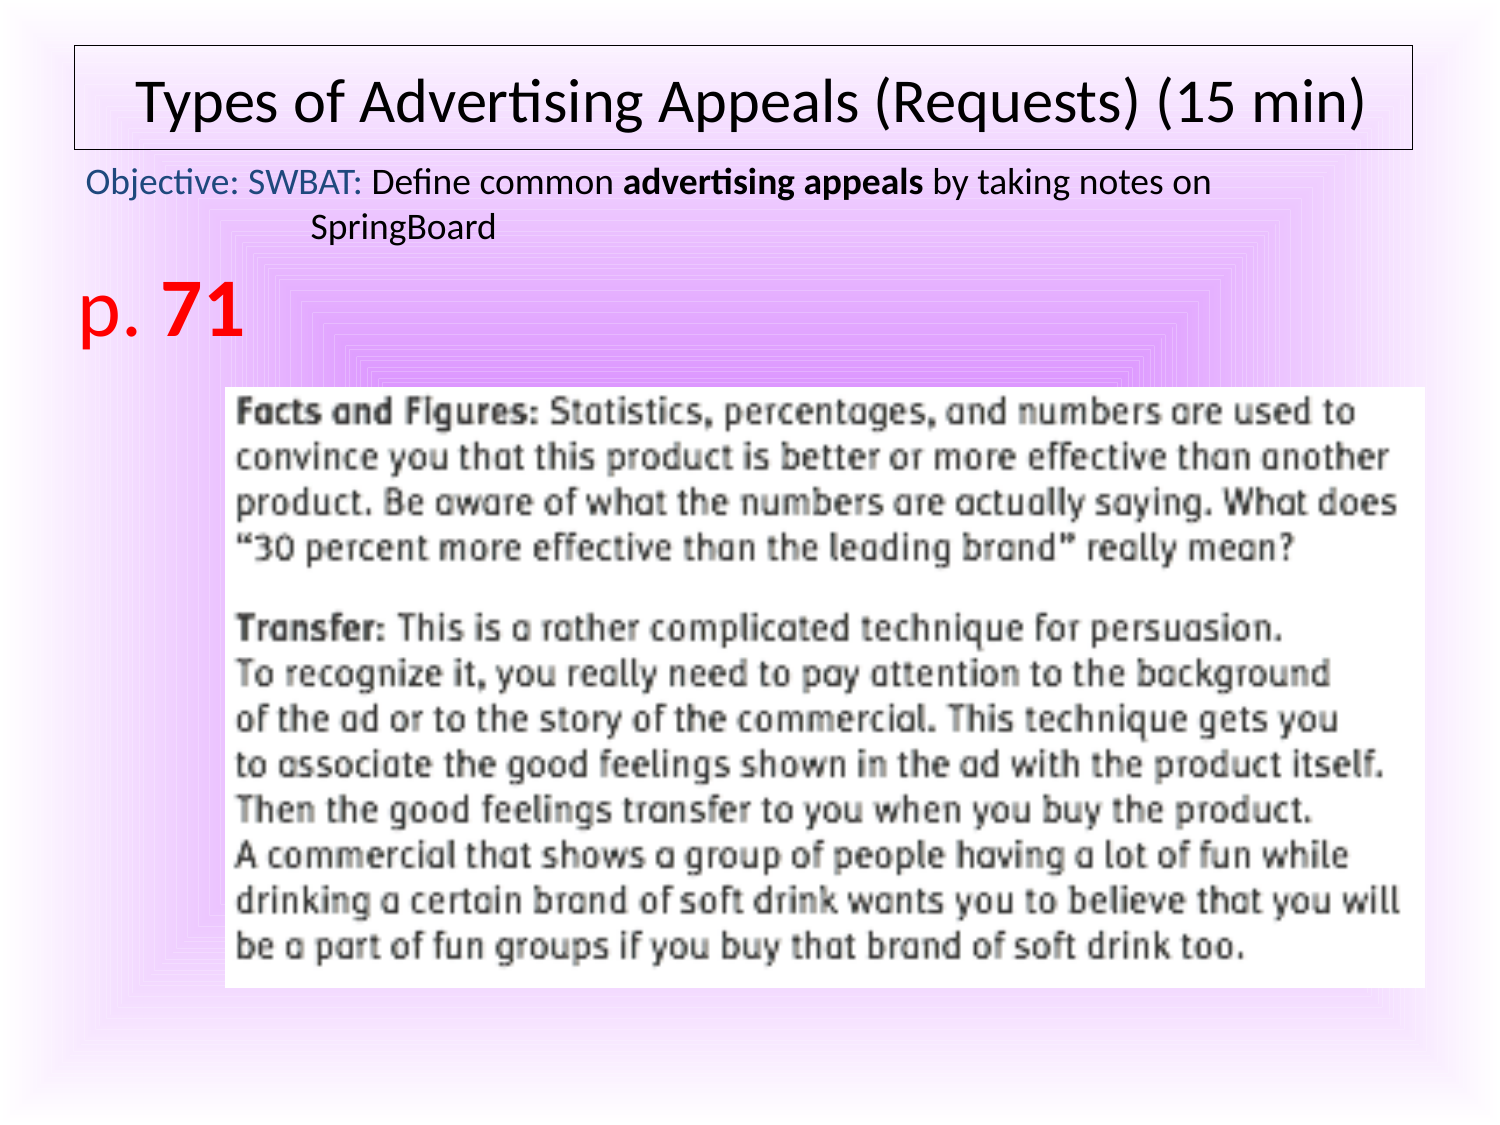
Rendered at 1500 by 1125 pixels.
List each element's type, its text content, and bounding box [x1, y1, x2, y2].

text_box p. 71 [62, 245, 313, 361]
text_box Types of Advertising Appeals (Requests) (15 min) [74, 45, 1413, 149]
picture [224, 387, 1426, 988]
text_box Objective: SWBAT: Define common advertising appeals by taking notes on SpringBoard [70, 149, 1413, 255]
